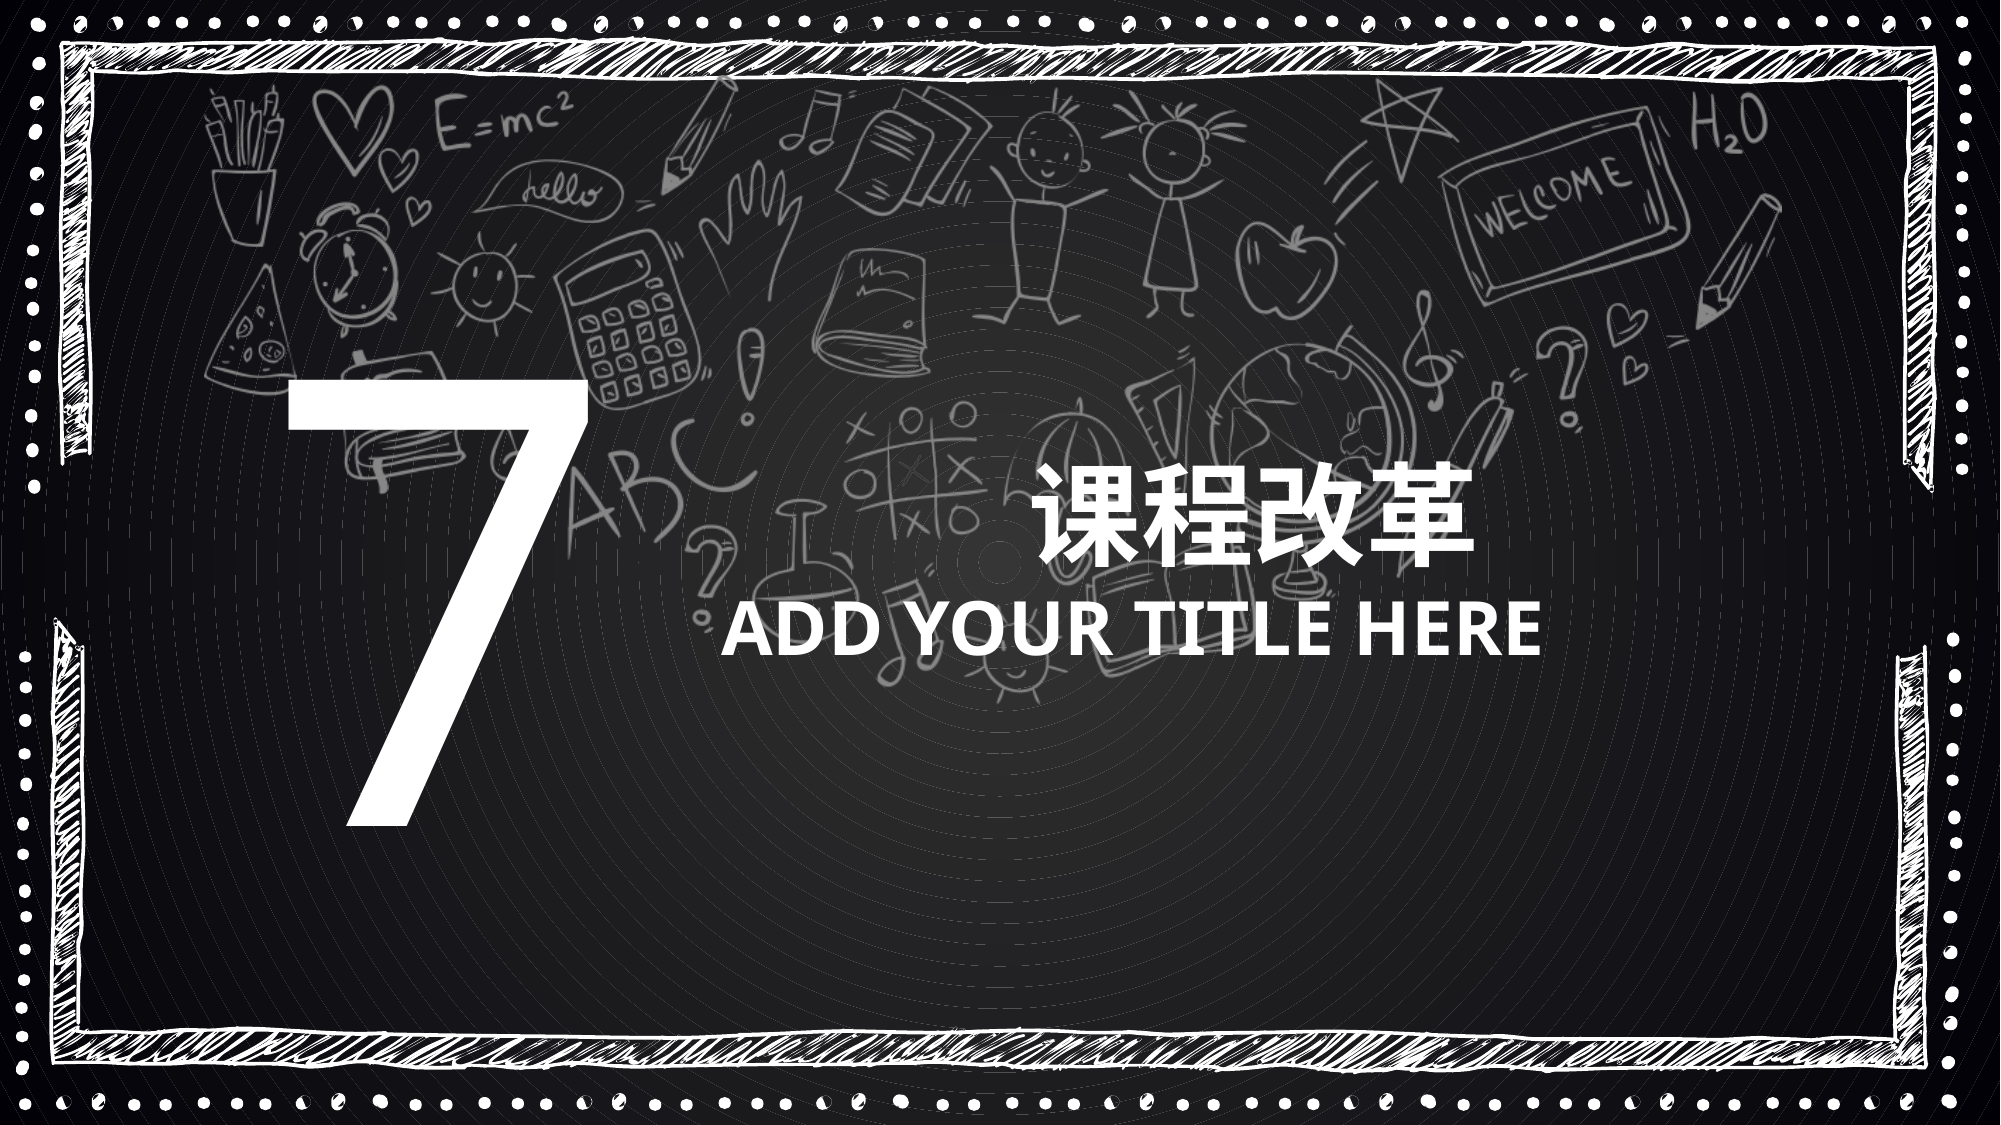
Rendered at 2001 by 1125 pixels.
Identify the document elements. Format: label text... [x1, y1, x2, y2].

text_box 课程改革 ADD YOUR TITLE HERE [1782, 437, 2000, 678]
picture [204, 75, 1782, 705]
text_box 7 [246, 705, 732, 959]
